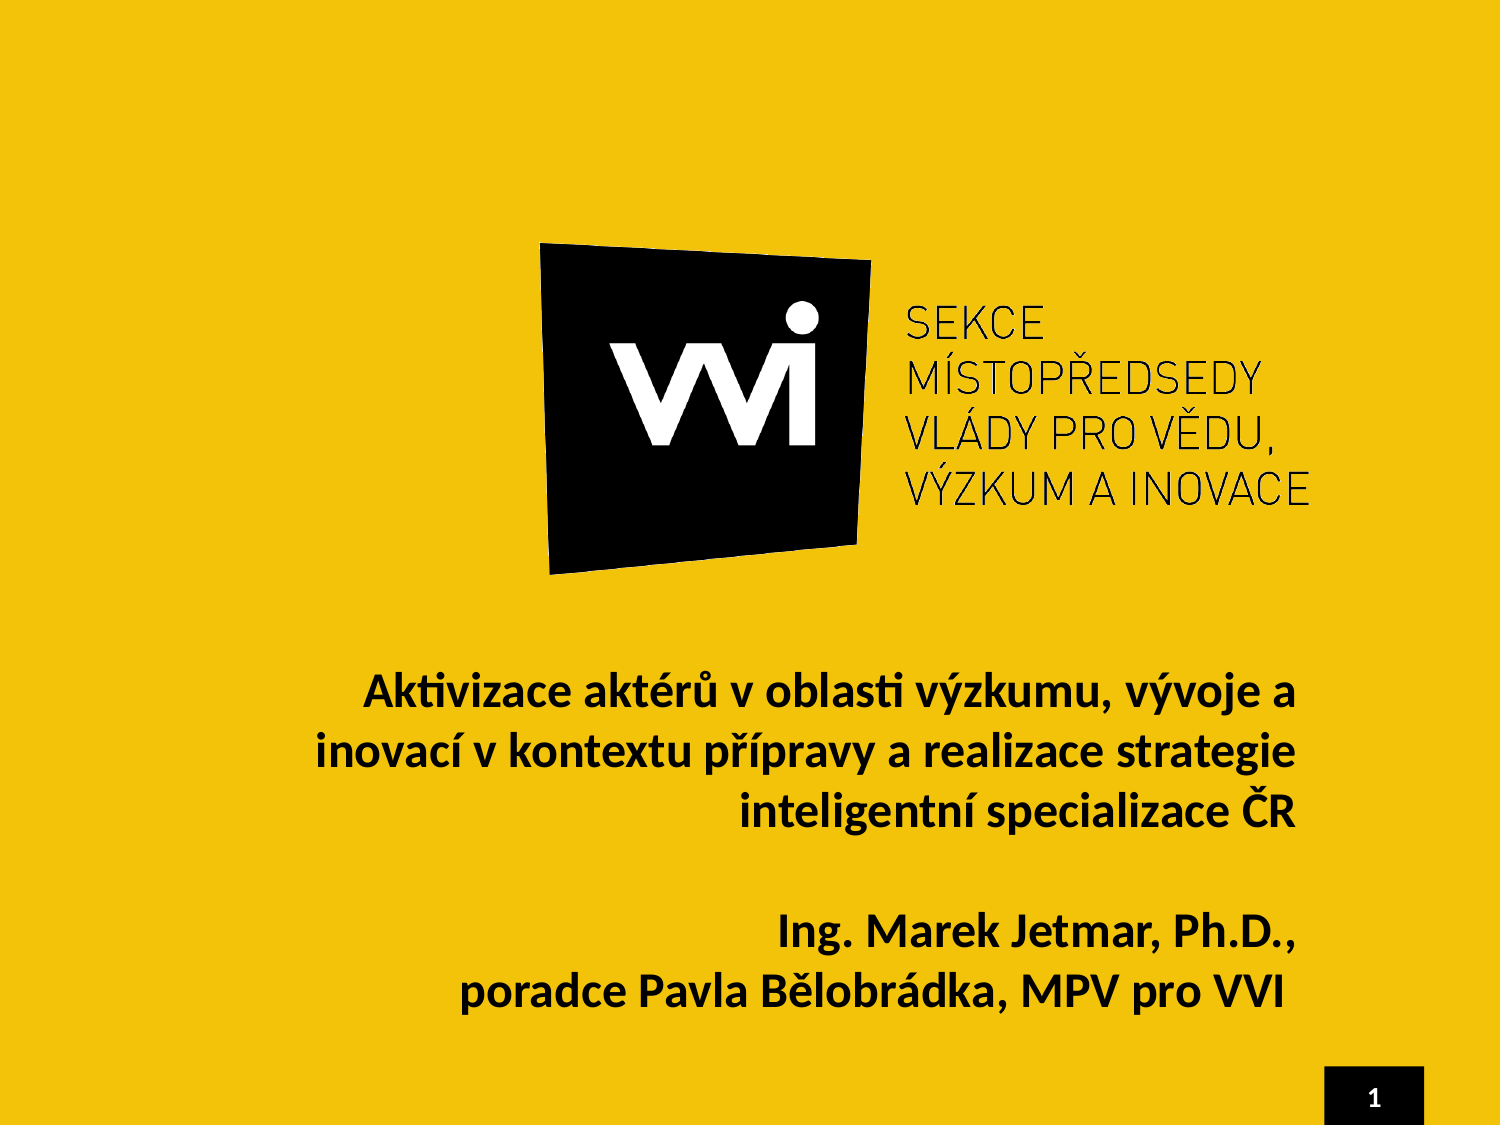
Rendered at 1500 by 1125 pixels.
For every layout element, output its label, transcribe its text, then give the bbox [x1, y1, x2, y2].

picture [539, 242, 1309, 575]
title Aktivizace aktérů v oblasti výzkumu, vývoje a inovací v kontextu přípravy a realizace strategie inteligentní specializace ČR Ing. Marek Jetmar, Ph.D., poradce Pavla Bělobrádka, MPV pro VVI [253, 738, 1313, 938]
